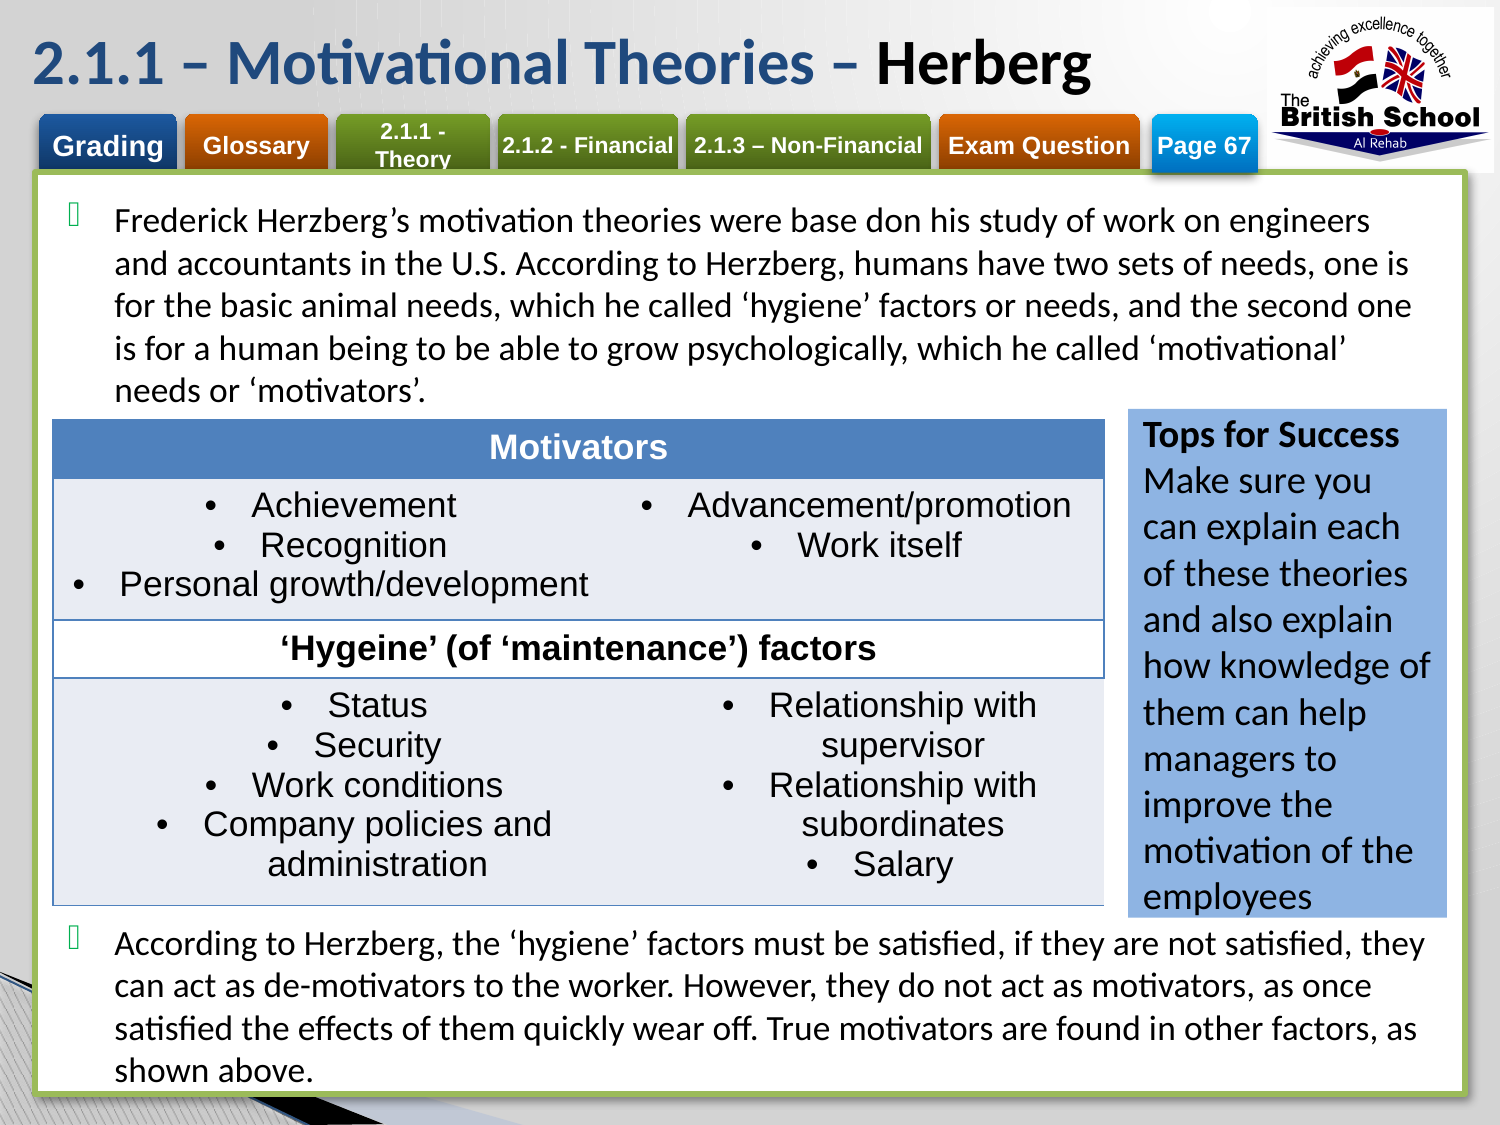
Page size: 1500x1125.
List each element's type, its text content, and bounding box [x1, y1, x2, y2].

table_cell Achievement Recognition Personal growth/development [54, 479, 608, 619]
text_box Frederick Herzberg’s motivation theories were base don his study of work on engineers and accountants in the U.S. According to Herzberg, humans have two sets of needs, one is for the basic animal needs, which he called ‘hygiene’ factors or needs, and the second one is for a human being to be able to grow psychologically, which he called ‘motivational’ needs or ‘motivators’. According to Herzberg, the ‘hygiene’ factors must be satisfied, if they are not satisfied, they can act as de-motivators to the worker. However, they do not act as motivators, as once satisfied the effects of them quickly wear off. True motivators are found in other factors, as shown above. [53, 189, 1447, 1098]
table_cell Relationship with supervisor Relationship with subordinates Salary [656, 679, 1104, 905]
picture [1267, 7, 1495, 173]
table_cell ‘Hygeine’ (of ‘maintenance’) factors [54, 621, 1103, 677]
table_header Motivators [54, 421, 1103, 477]
picture [281, 1114, 303, 1125]
text_box Tops for Success Make sure you can explain each of these theories and also explain how knowledge of them can help managers to improve the motivation of the employees [1128, 408, 1447, 918]
text_box Page 67 [1151, 114, 1258, 173]
title 2.1.1 – Motivational Theories – Herberg [17, 7, 1235, 110]
table_cell Advancement/promotion Work itself [608, 479, 1103, 619]
table_cell Status Security Work conditions Company policies and administration [54, 679, 656, 905]
